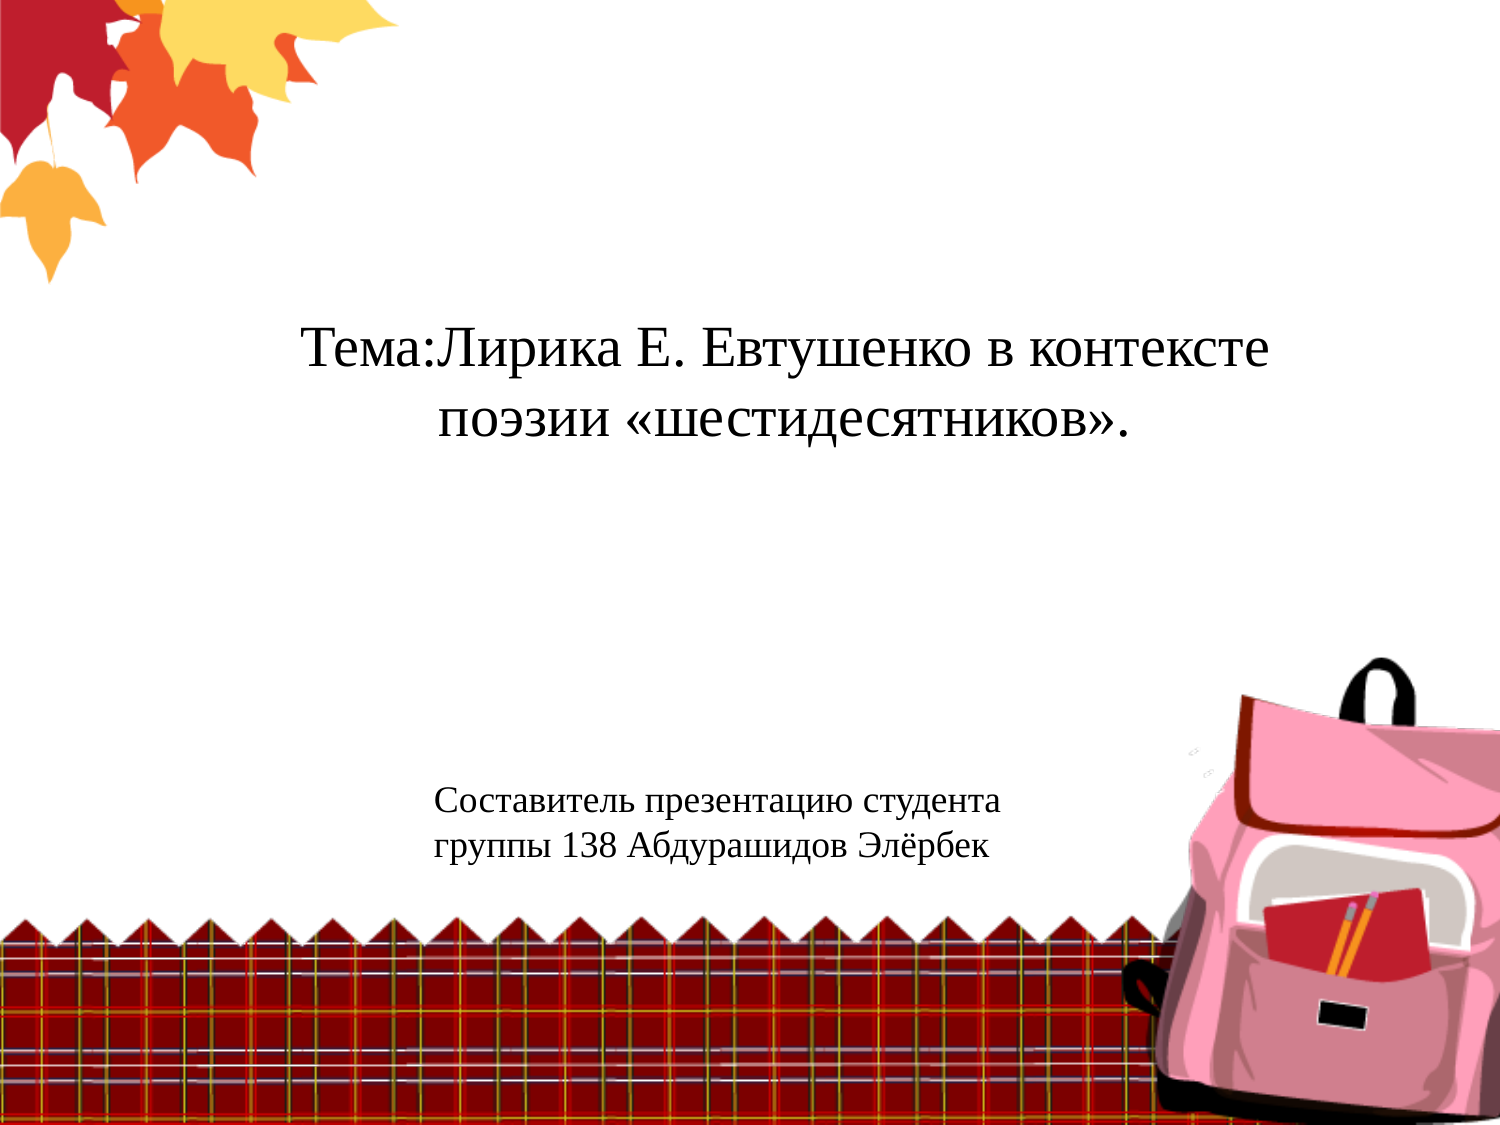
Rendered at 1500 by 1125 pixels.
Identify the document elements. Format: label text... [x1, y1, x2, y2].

picture [0, 0, 1500, 1125]
title Тема:Лирика Е. Евтушенко в контексте поэзии «шестидесятников». [277, 196, 1294, 457]
text_box Составитель презентацию студента группы 138 Абдурашидов Элёрбек [419, 767, 1125, 873]
